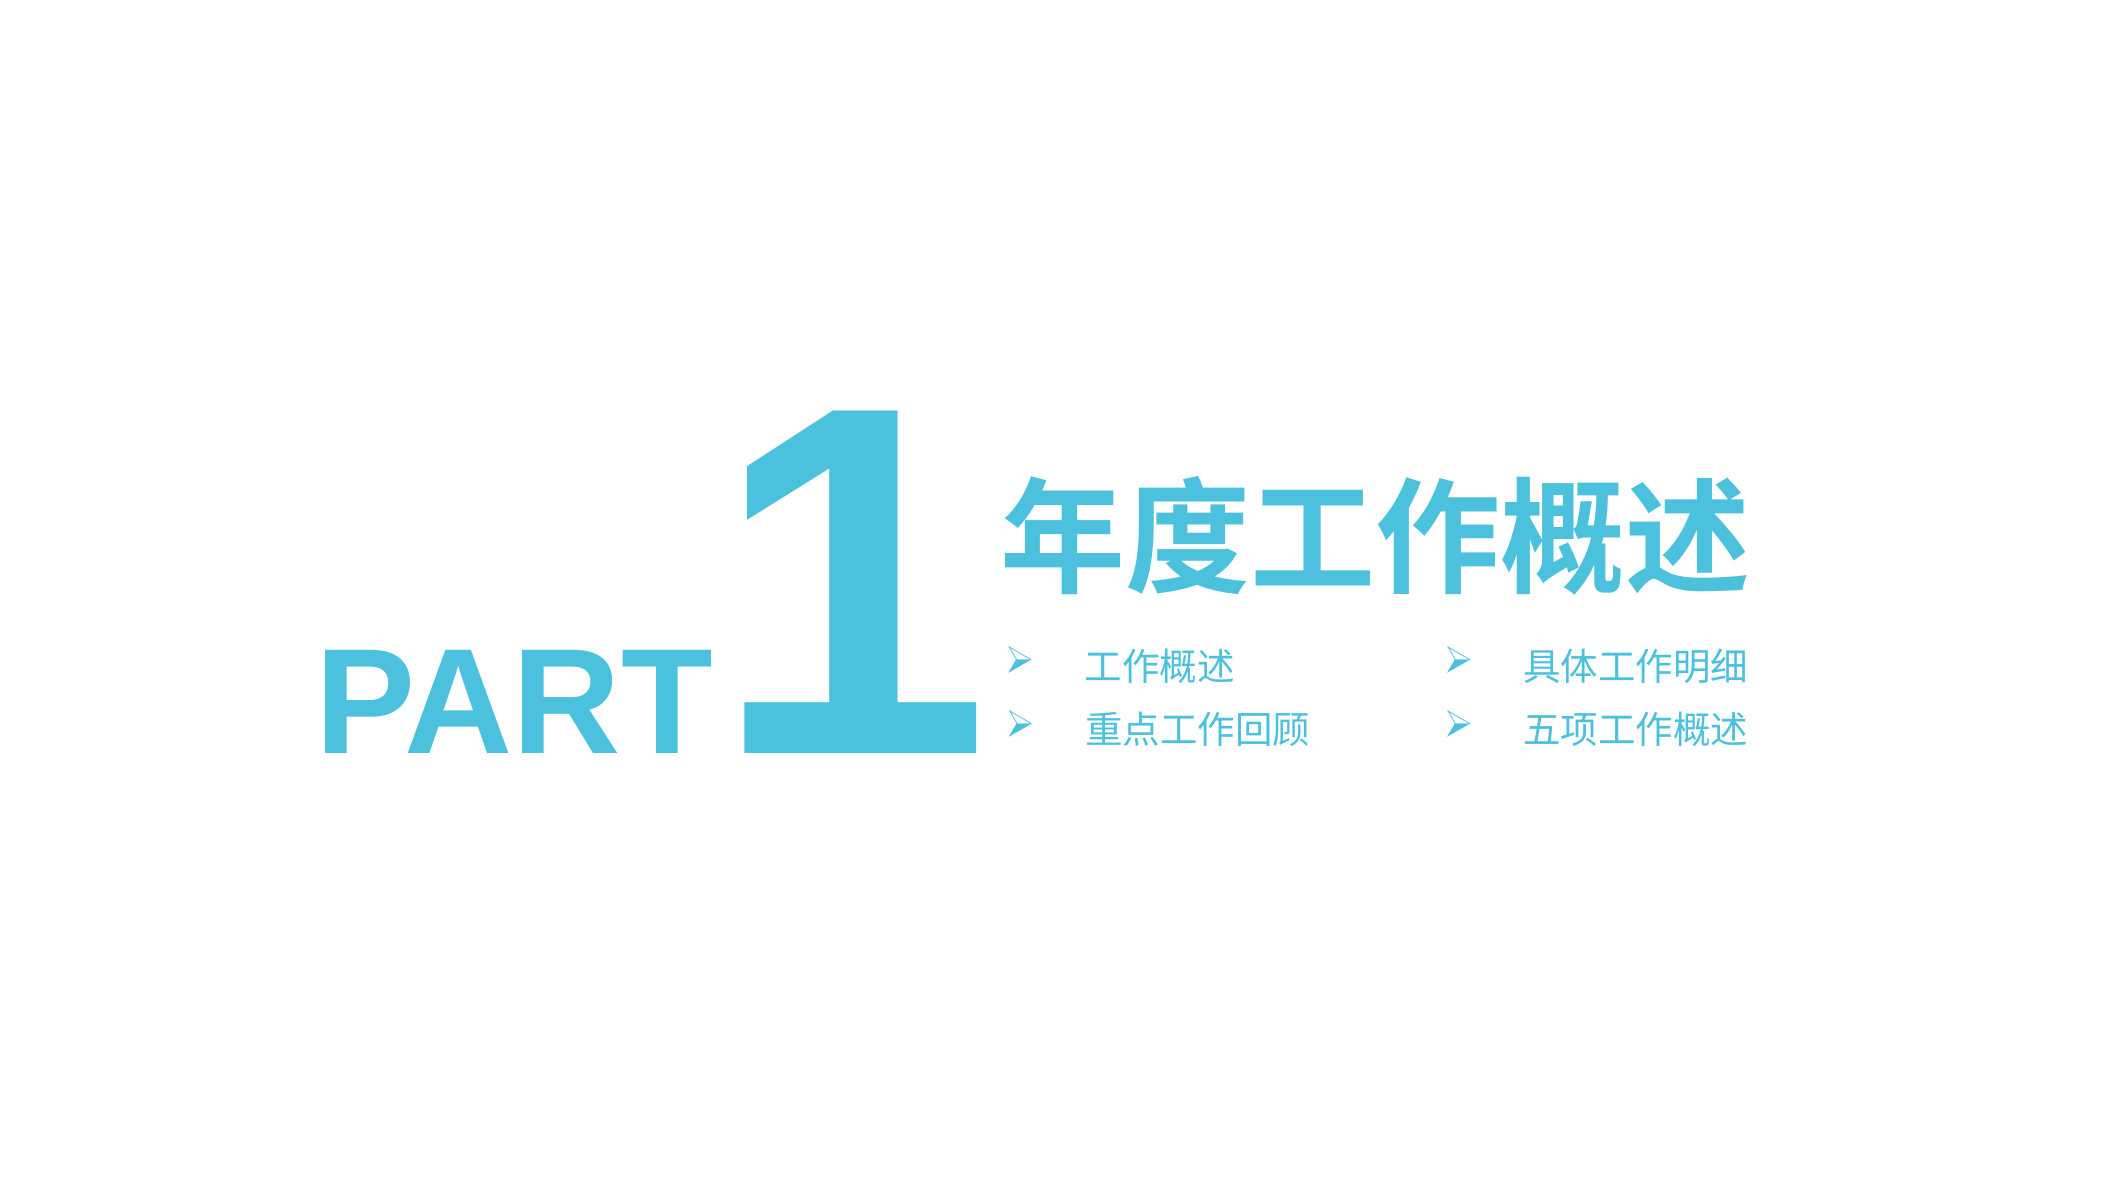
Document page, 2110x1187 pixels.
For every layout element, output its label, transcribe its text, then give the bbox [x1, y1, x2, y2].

text_box 五项工作概述 [1428, 698, 1764, 759]
text_box PART1 [301, 248, 1005, 861]
text_box 工作概述 [990, 635, 1250, 695]
text_box 重点工作回顾 [990, 698, 1326, 759]
text_box 年度工作概述 [985, 451, 1799, 617]
text_box 具体工作明细 [1428, 635, 1764, 695]
